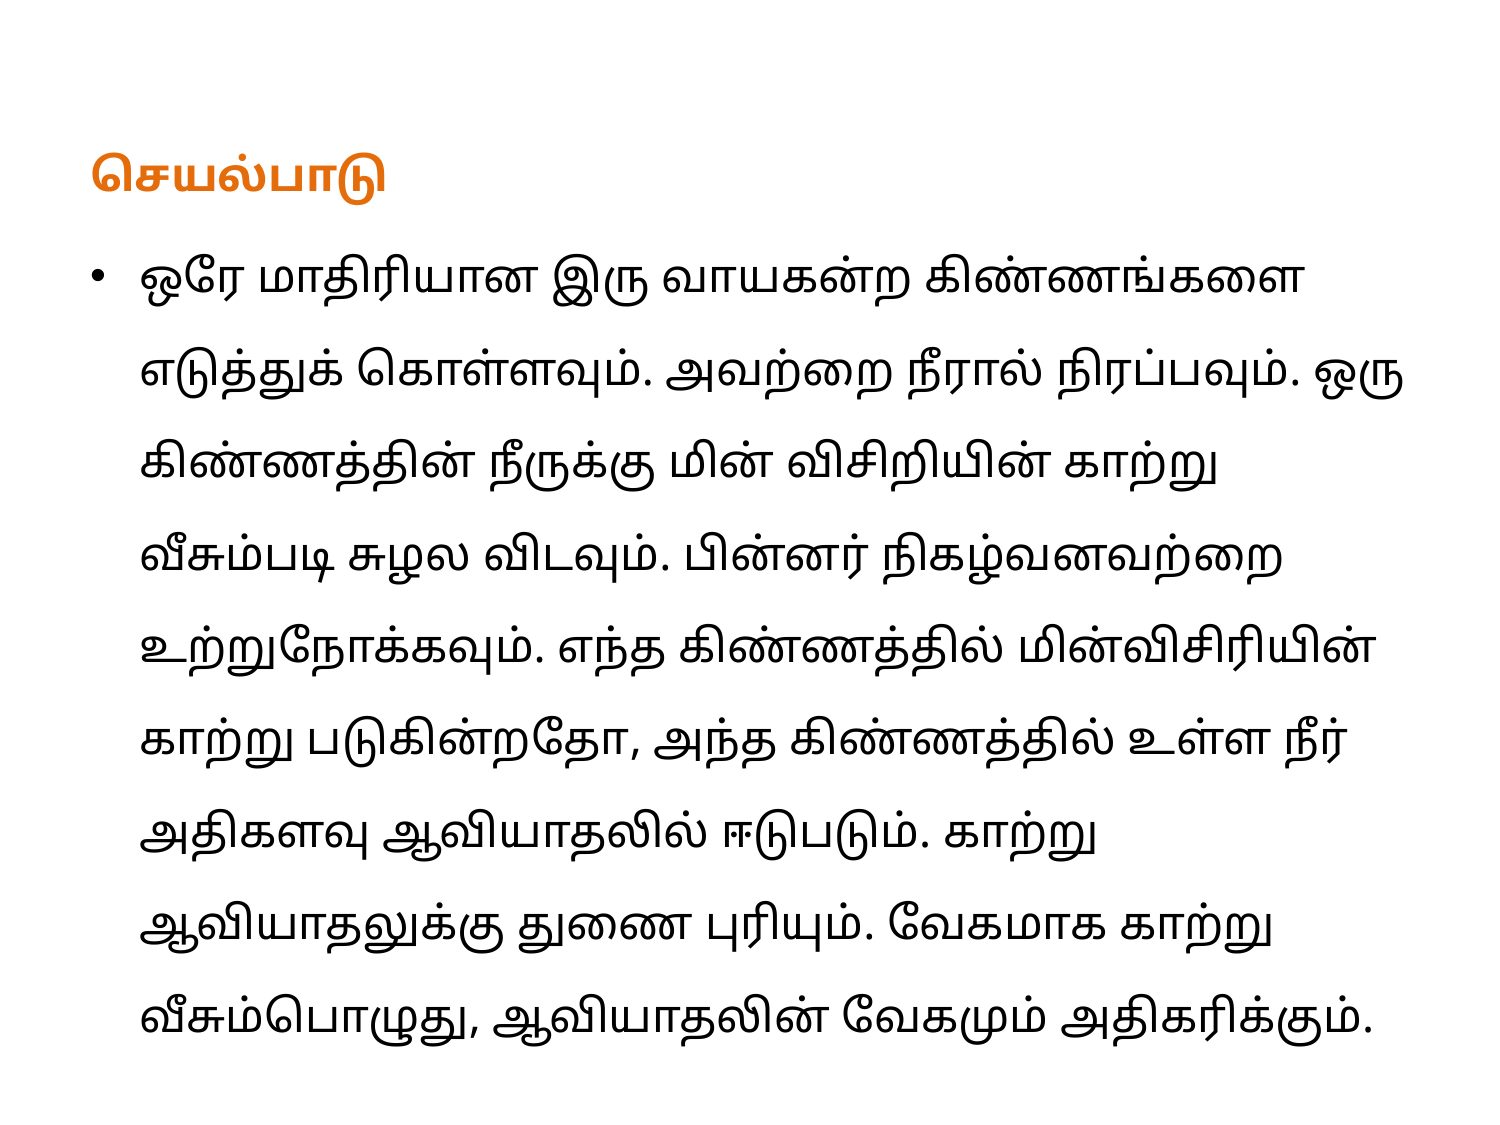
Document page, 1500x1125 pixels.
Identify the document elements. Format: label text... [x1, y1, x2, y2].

list செயல்பாடு ஒரே மாதிரியான இரு வாயகன்ற கிண்ணங்களை எடுத்துக் கொள்ளவும். அவற்றை நீரால் நிரப்பவும். ஒரு கிண்ணத்தின் நீருக்கு மின் விசிறியின் காற்று வீசும்படி சுழல விடவும். பின்னர் நிகழ்வனவற்றை உற்றுநோக்கவும். எந்த கிண்ணத்தில் மின்விசிரியின் காற்று படுகின்றதோ, அந்த கிண்ணத்தில் உள்ள நீர் அதிகளவு ஆவியாதலில் ஈடுபடும். காற்று ஆவியாதலுக்கு துணை புரியும். வேகமாக காற்று வீசும்பொழுது, ஆவியாதலின் வேகமும் அதிகரிக்கும். [75, 75, 1425, 1075]
